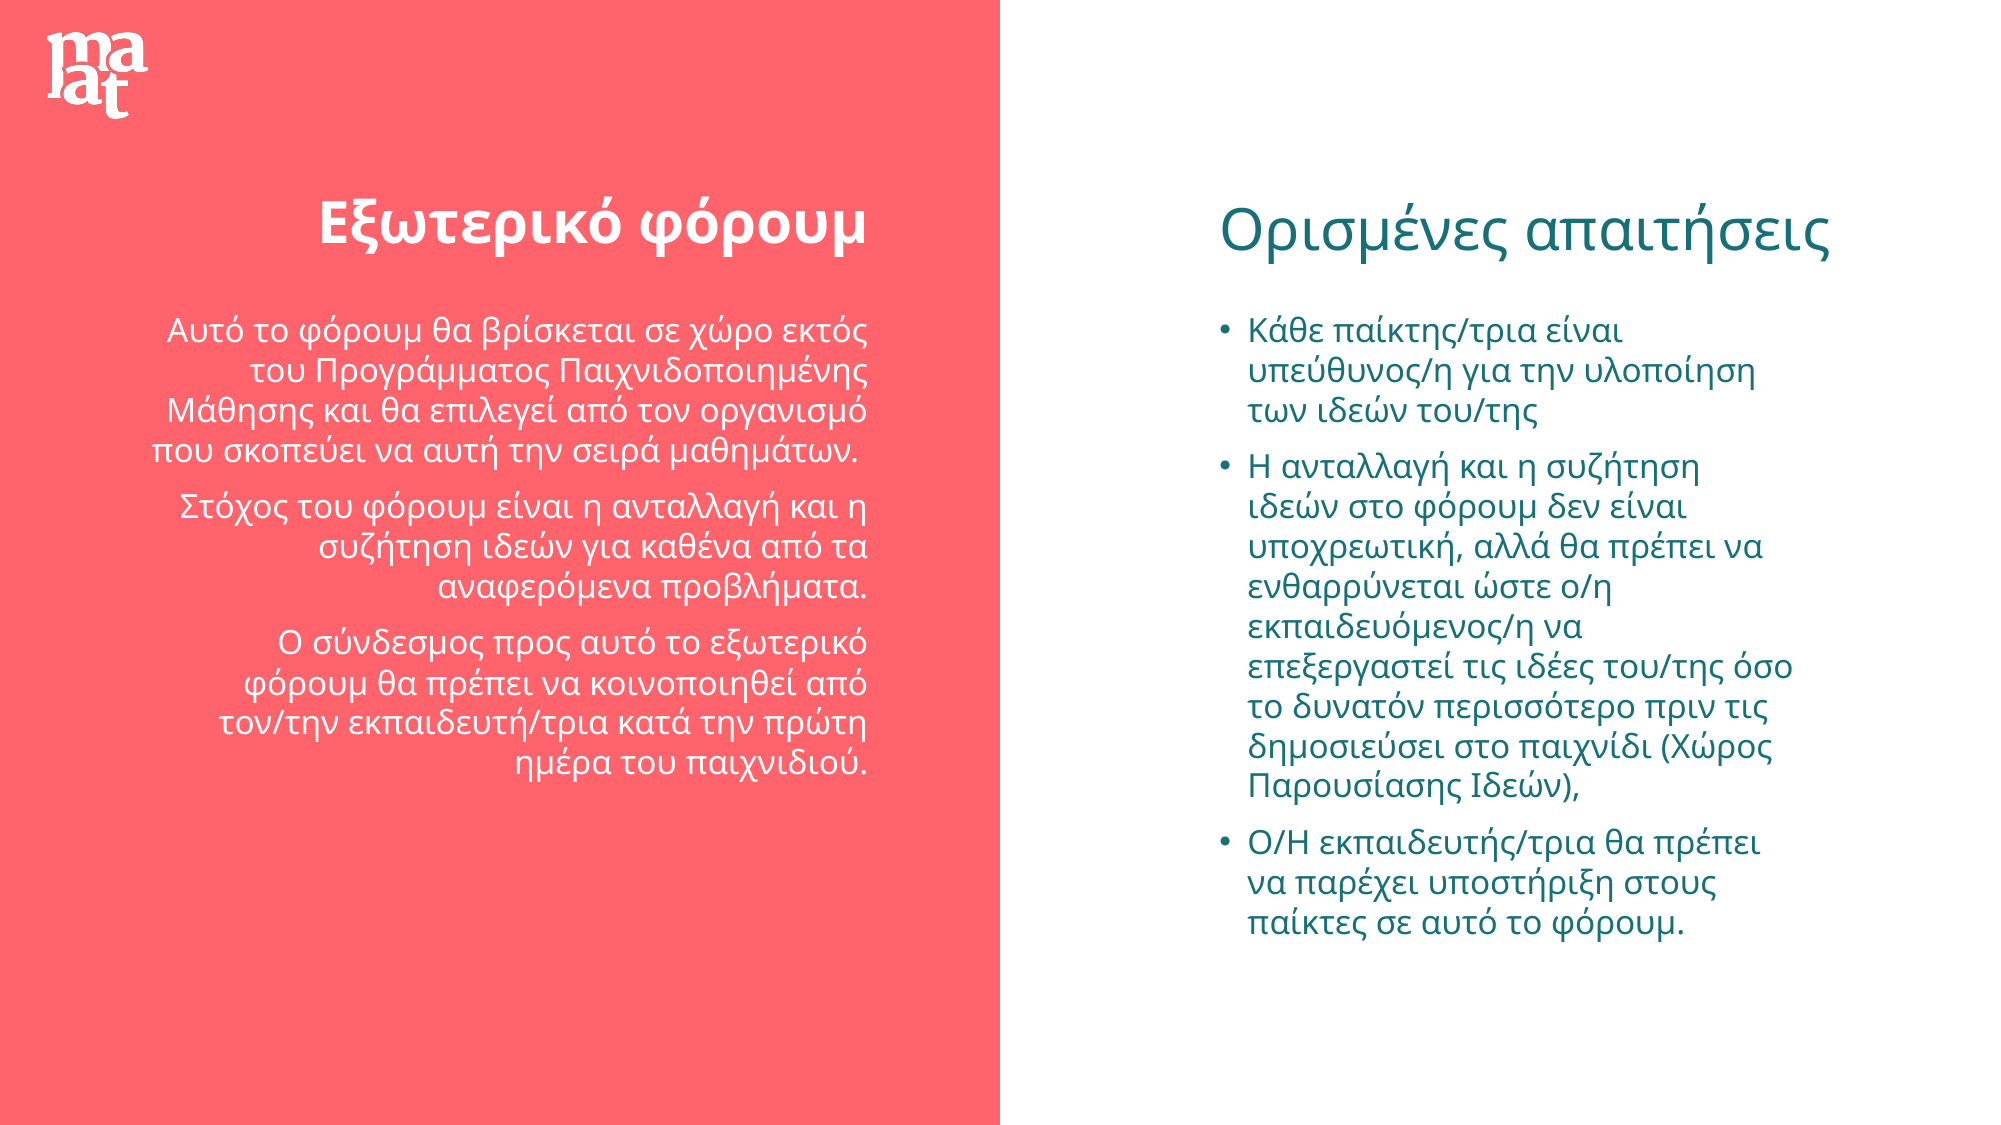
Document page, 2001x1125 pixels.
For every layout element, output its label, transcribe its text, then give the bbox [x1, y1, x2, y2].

text_box Κάθε παίκτης/τρια είναι υπεύθυνος/η για την υλοποίηση των ιδεών του/της Η ανταλλαγή και η συζήτηση ιδεών στο φόρουμ δεν είναι υποχρεωτική, αλλά θα πρέπει να ενθαρρύνεται ώστε ο/η εκπαιδευόμενος/η να επεξεργαστεί τις ιδέες του/της όσο το δυνατόν περισσότερο πριν τις δημοσιεύσει στο παιχνίδι (Χώρος Παρουσίασης Ιδεών), Ο/Η εκπαιδευτής/τρια θα πρέπει να παρέχει υποστήριξη στους παίκτες σε αυτό το φόρουμ. [1204, 301, 1812, 949]
text_box Αυτό το φόρουμ θα βρίσκεται σε χώρο εκτός του Προγράμματος Παιχνιδοποιημένης Μάθησης και θα επιλεγεί από τον οργανισμό που σκοπεύει να αυτή την σειρά μαθημάτων. Στόχος του φόρουμ είναι η ανταλλαγή και η συζήτηση ιδεών για καθένα από τα αναφερόμενα προβλήματα. Ο σύνδεσμος προς αυτό το εξωτερικό φόρουμ θα πρέπει να κοινοποιηθεί από τον/την εκπαιδευτή/τρια κατά την πρώτη ημέρα του παιχνιδιού. [133, 301, 884, 789]
text_box Ορισμένες απαιτήσεις [1204, 184, 1882, 270]
picture [47, 32, 148, 119]
text_box Εξωτερικό φόρουμ [206, 177, 884, 263]
text_box [0, 0, 1000, 1125]
